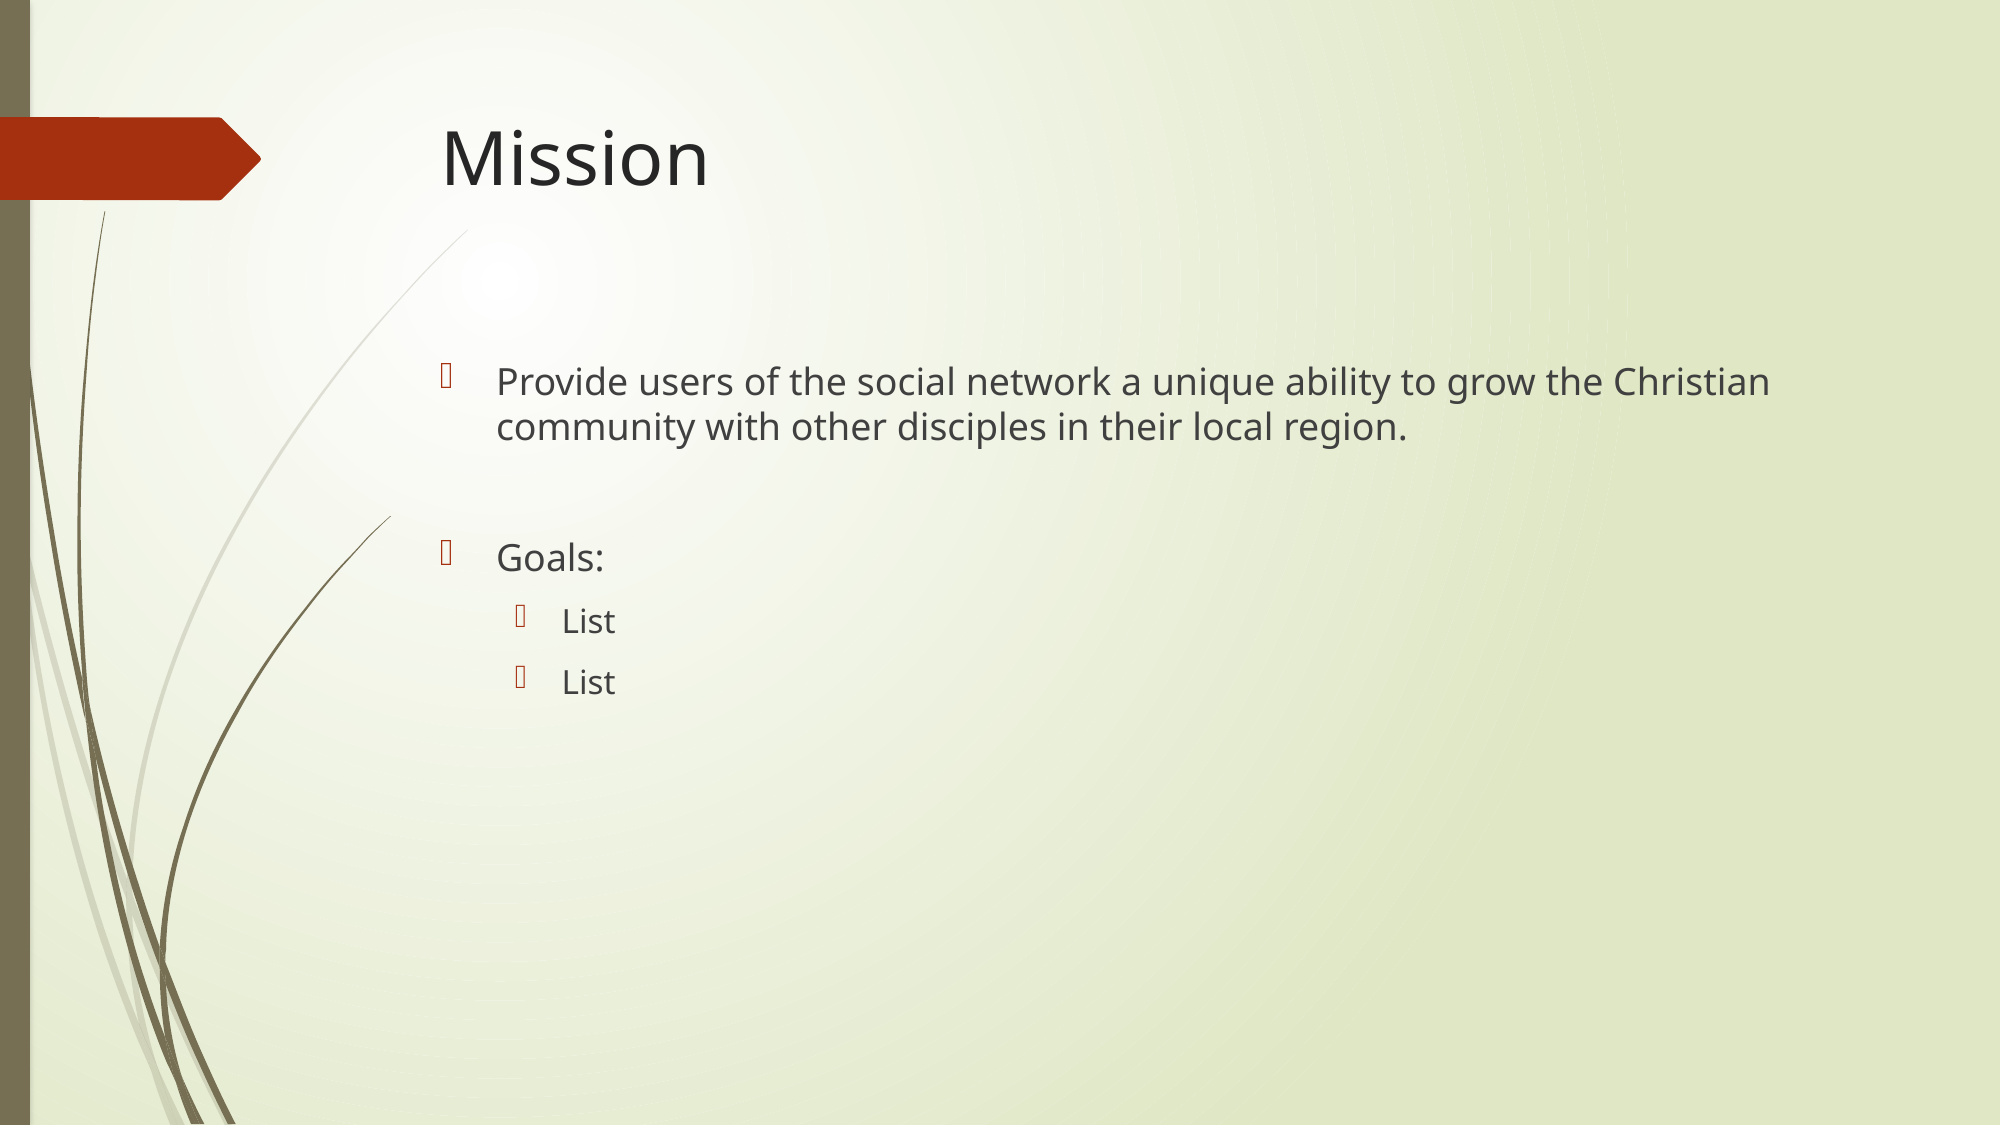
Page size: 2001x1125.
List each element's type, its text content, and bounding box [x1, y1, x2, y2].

list Provide users of the social network a unique ability to grow the Christian community with other disciples in their local region. Goals: List List [424, 350, 1888, 970]
title Mission [425, 102, 1888, 313]
